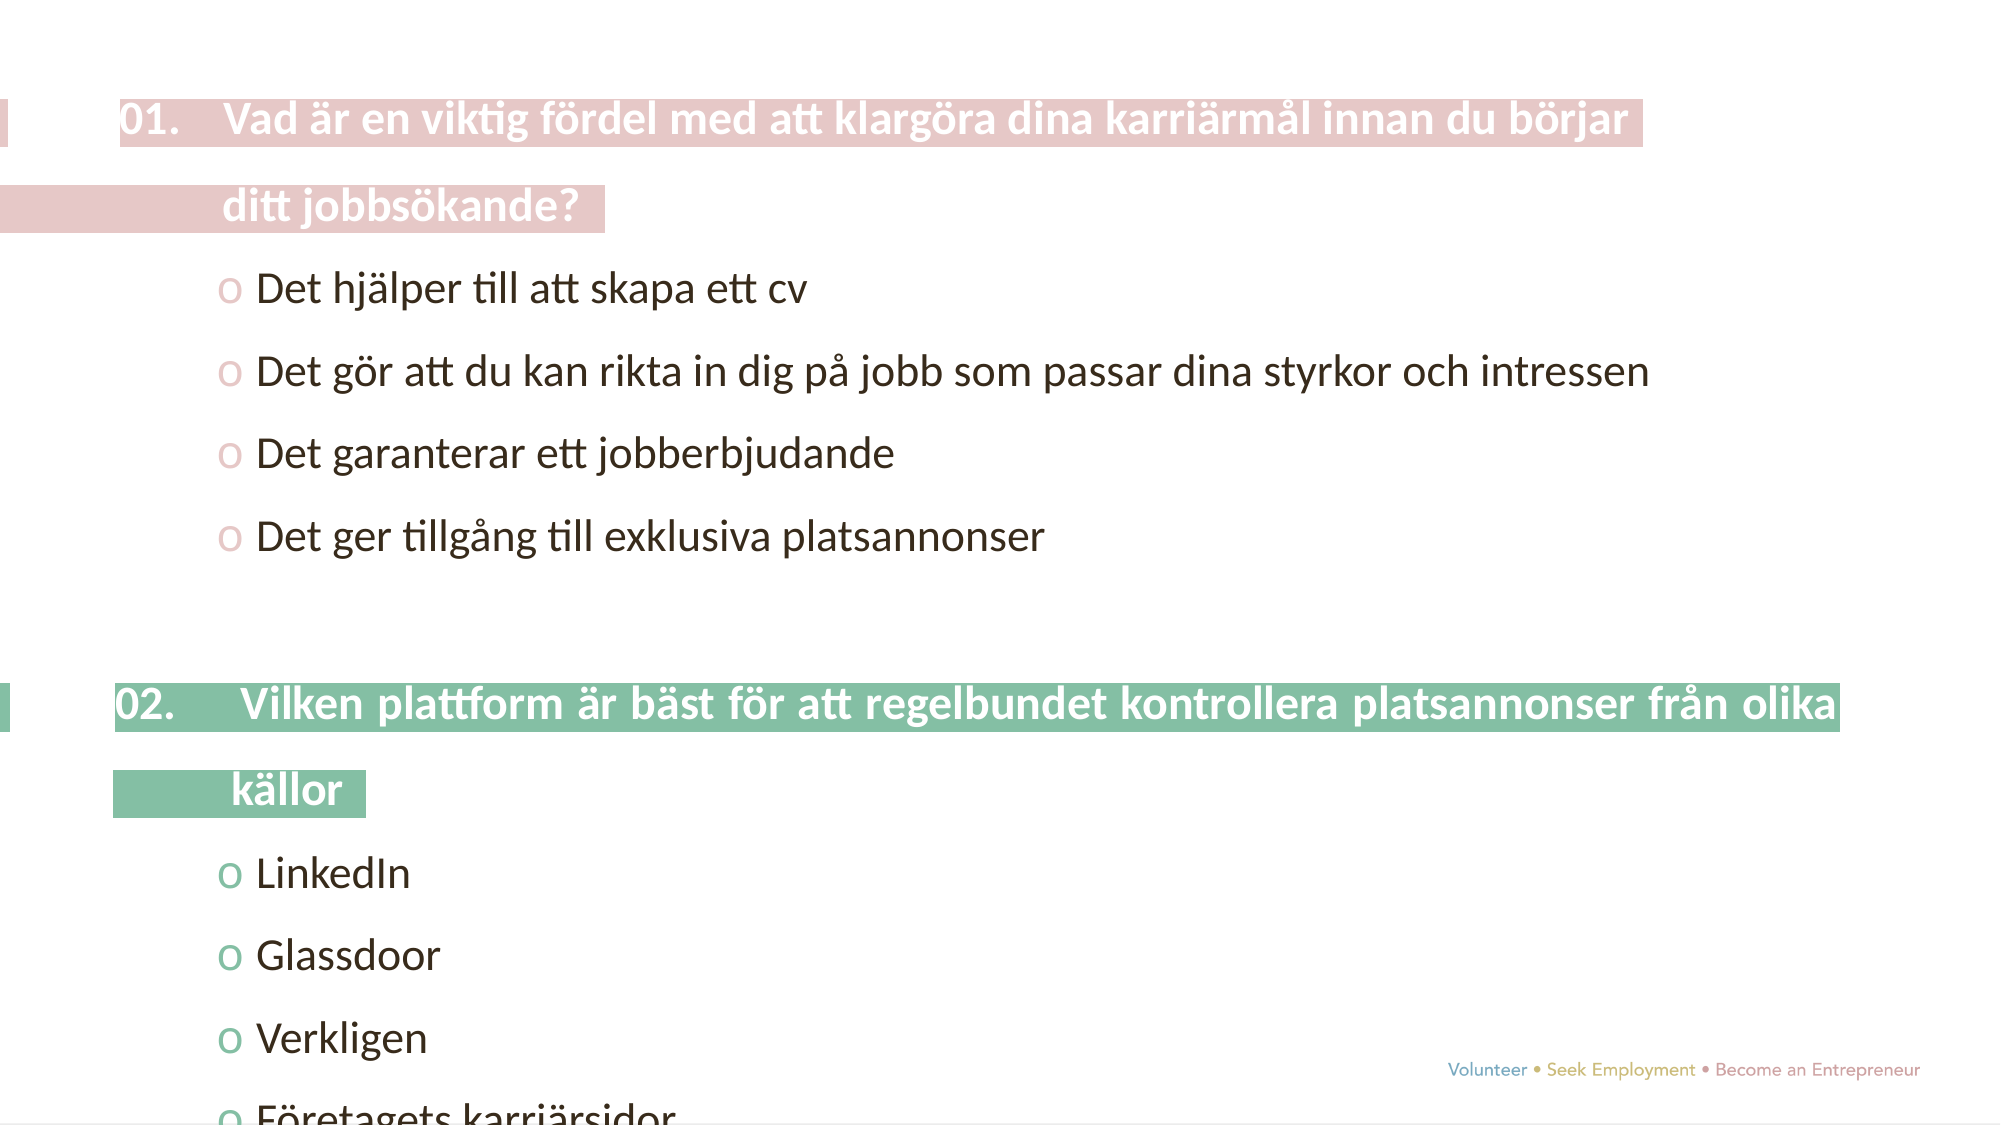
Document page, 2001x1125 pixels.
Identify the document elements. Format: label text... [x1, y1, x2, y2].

text_box 01. Vad är en viktig fördel med att klargöra dina karriärmål innan du börjar ditt jobbsökande? . o Det hjälper till att skapa ett cv o Det gör att du kan rikta in dig på jobb som passar dina styrkor och intressen o Det garanterar ett jobberbjudande o Det ger tillgång till exklusiva platsannonser 02. Vilken plattform är bäst för att regelbundet kontrollera platsannonser från olika källor? o LinkedIn o Glassdoor o Verkligen o Företagets karriärsidor [0, 50, 1856, 1125]
picture [1856, 1046, 1971, 1103]
